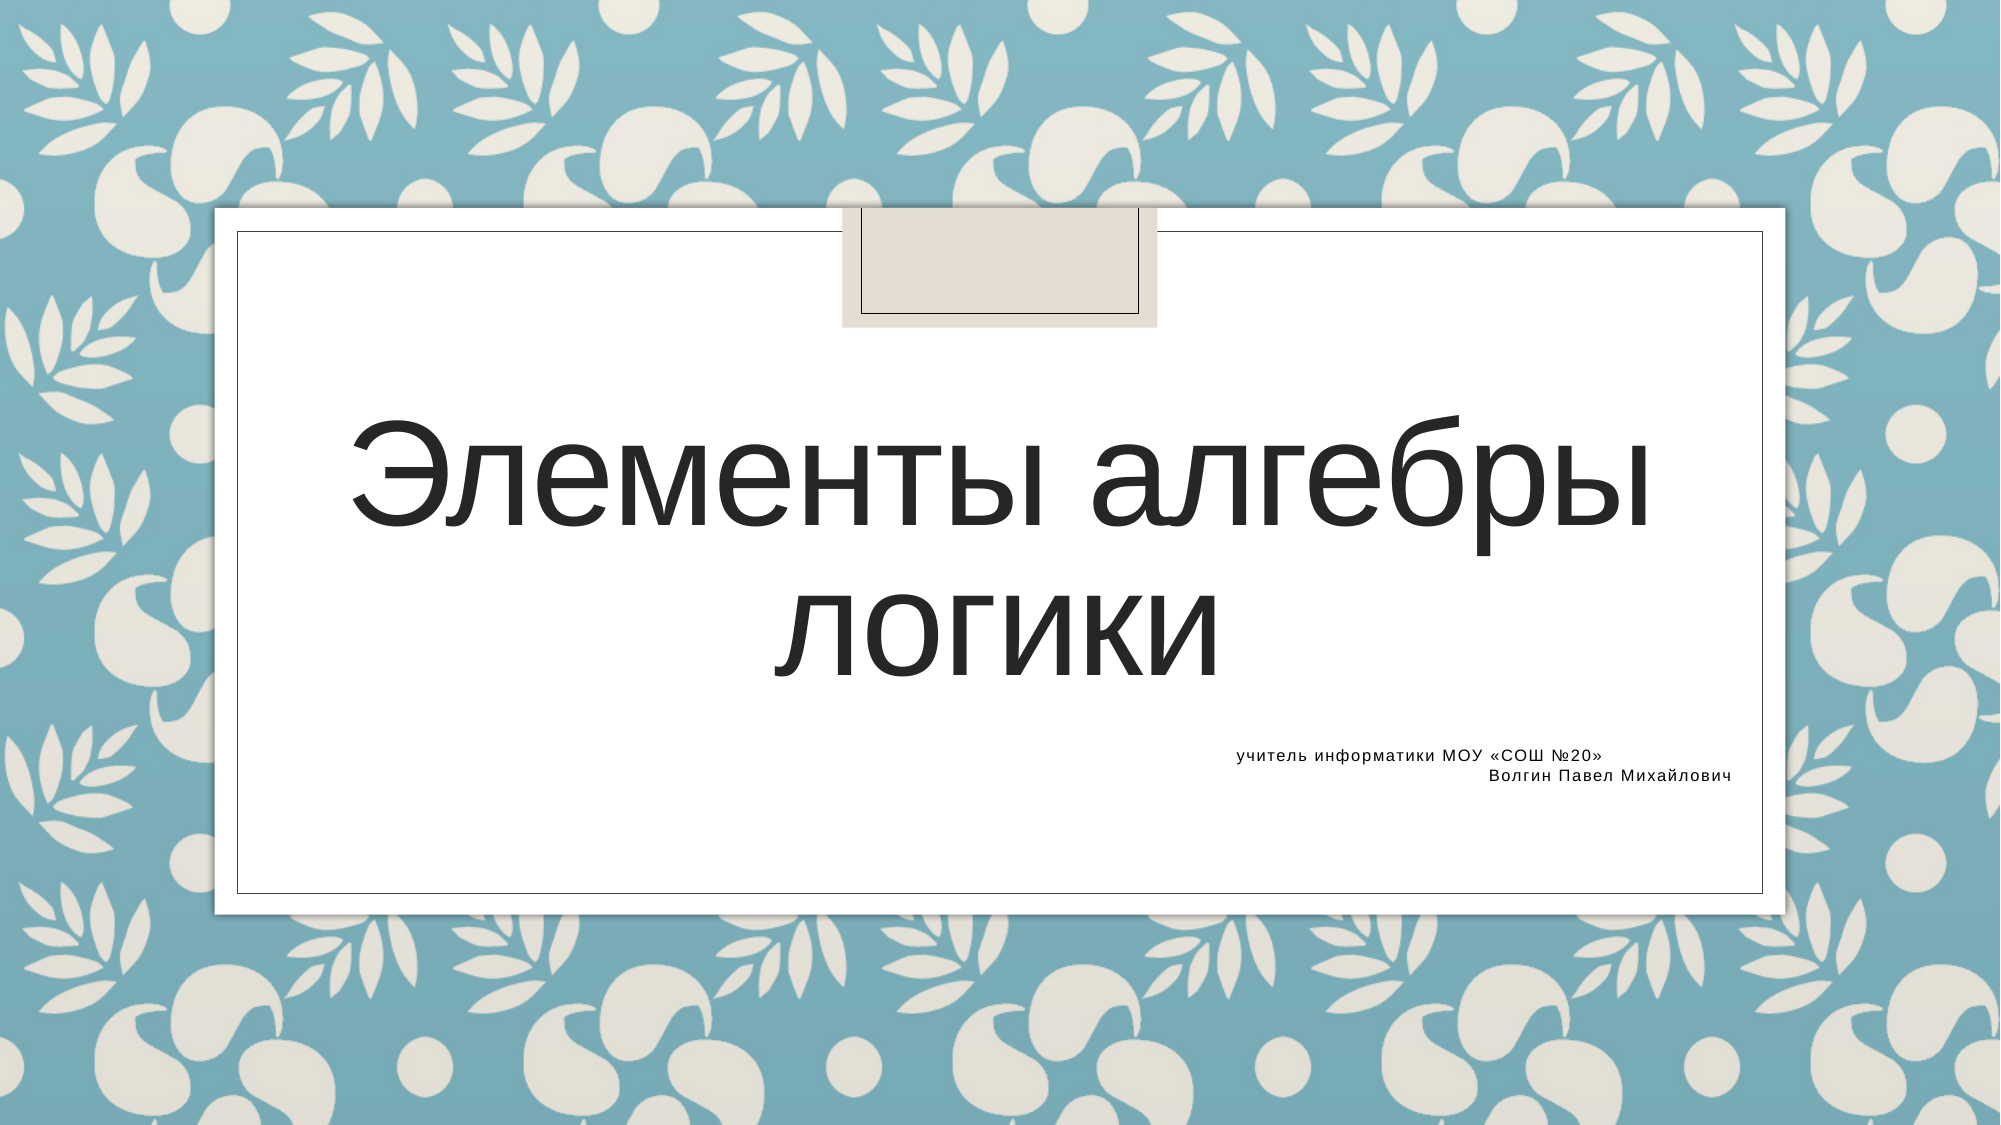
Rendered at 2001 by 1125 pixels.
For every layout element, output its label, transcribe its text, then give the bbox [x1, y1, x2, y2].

title Элементы алгебры логики [255, 342, 1744, 769]
subtitle учитель информатики МОУ «СОШ №20» Волгин Павел Михайлович [1092, 717, 1747, 794]
